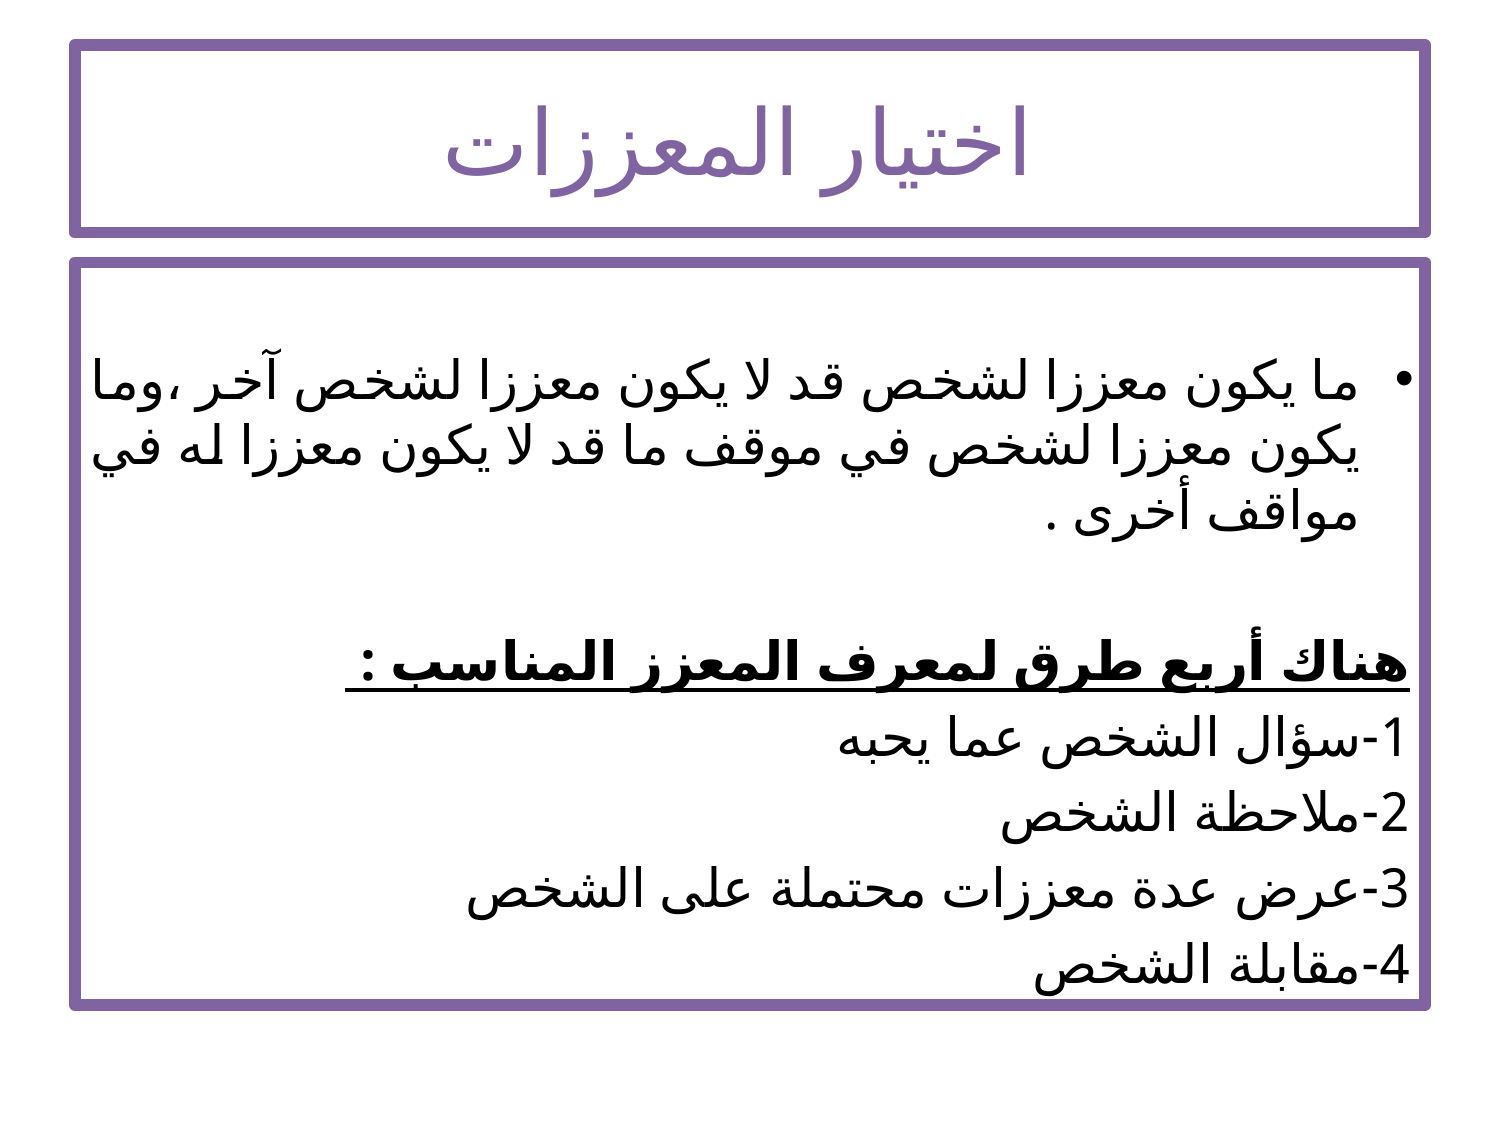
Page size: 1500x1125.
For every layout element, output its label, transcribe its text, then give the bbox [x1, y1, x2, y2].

title اختيار المعززات [75, 45, 1425, 233]
list ما يكون معززا لشخص قد لا يكون معززا لشخص آخر ،وما يكون معززا لشخص في موقف ما قد لا يكون معززا له في مواقف أخرى . هناك أربع طرق لمعرف المعزز المناسب : 1-سؤال الشخص عما يحبه 2-ملاحظة الشخص 3-عرض عدة معززات محتملة على الشخص 4-مقابلة الشخص [75, 262, 1425, 1005]
